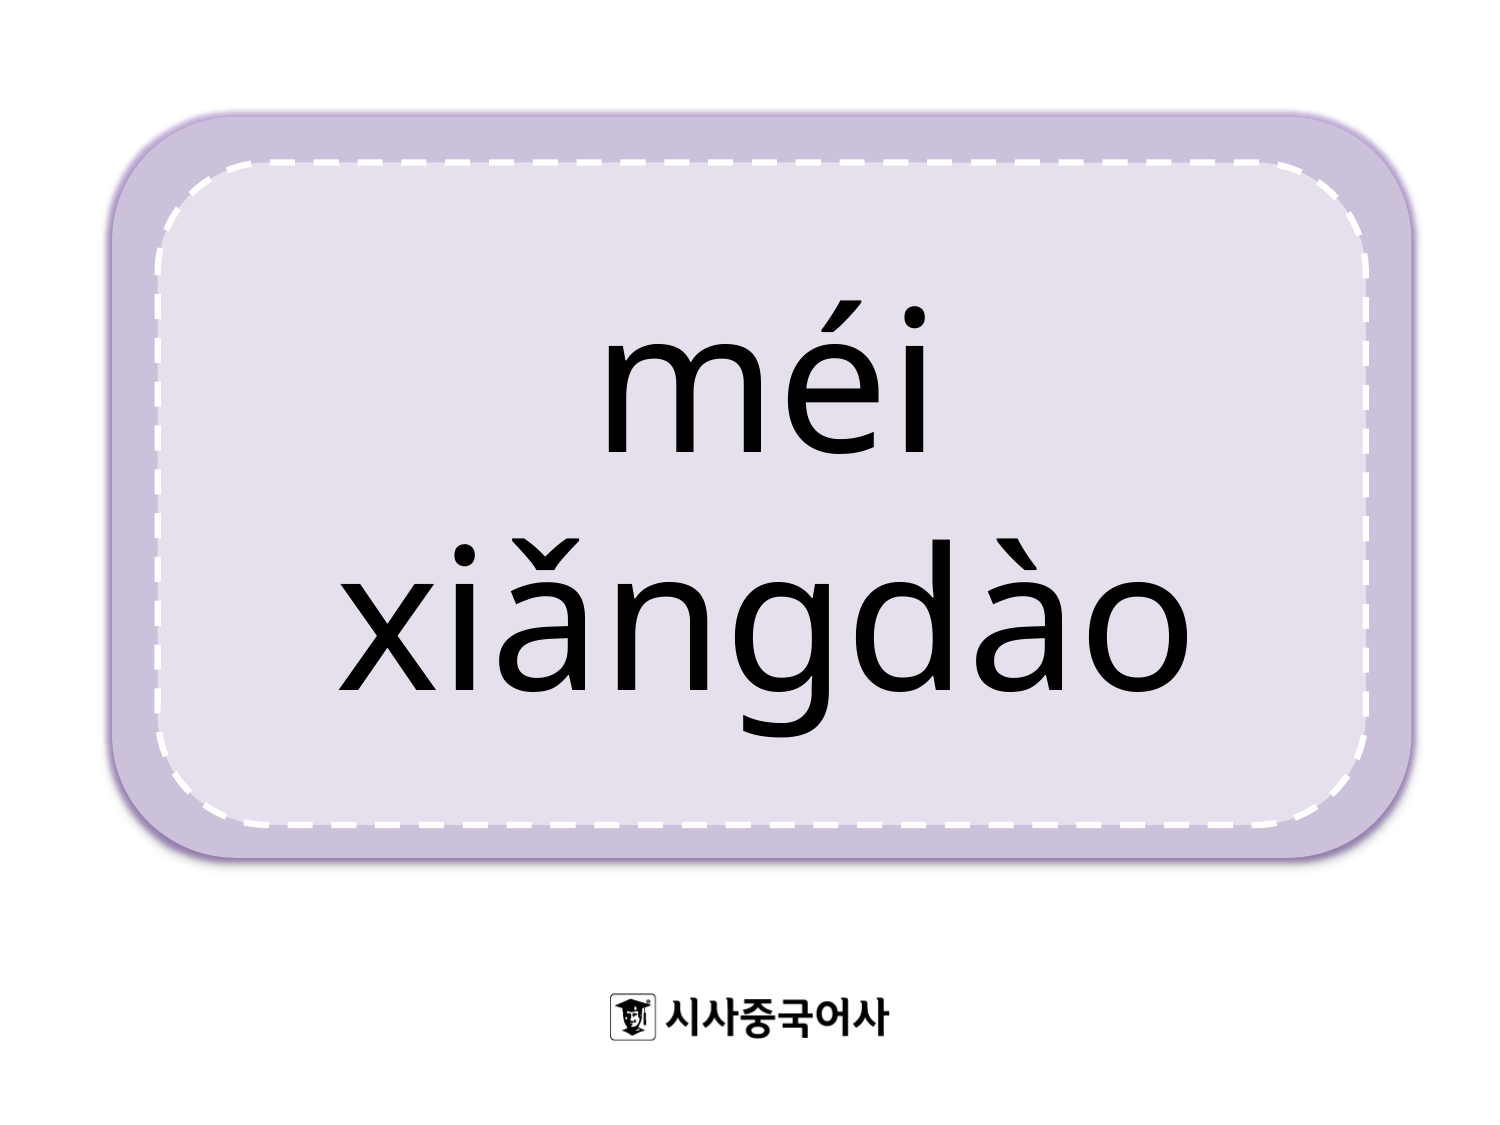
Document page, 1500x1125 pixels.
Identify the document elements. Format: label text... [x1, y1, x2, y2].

text_box méi xiǎngdào [162, 160, 1371, 824]
picture [602, 987, 898, 1047]
